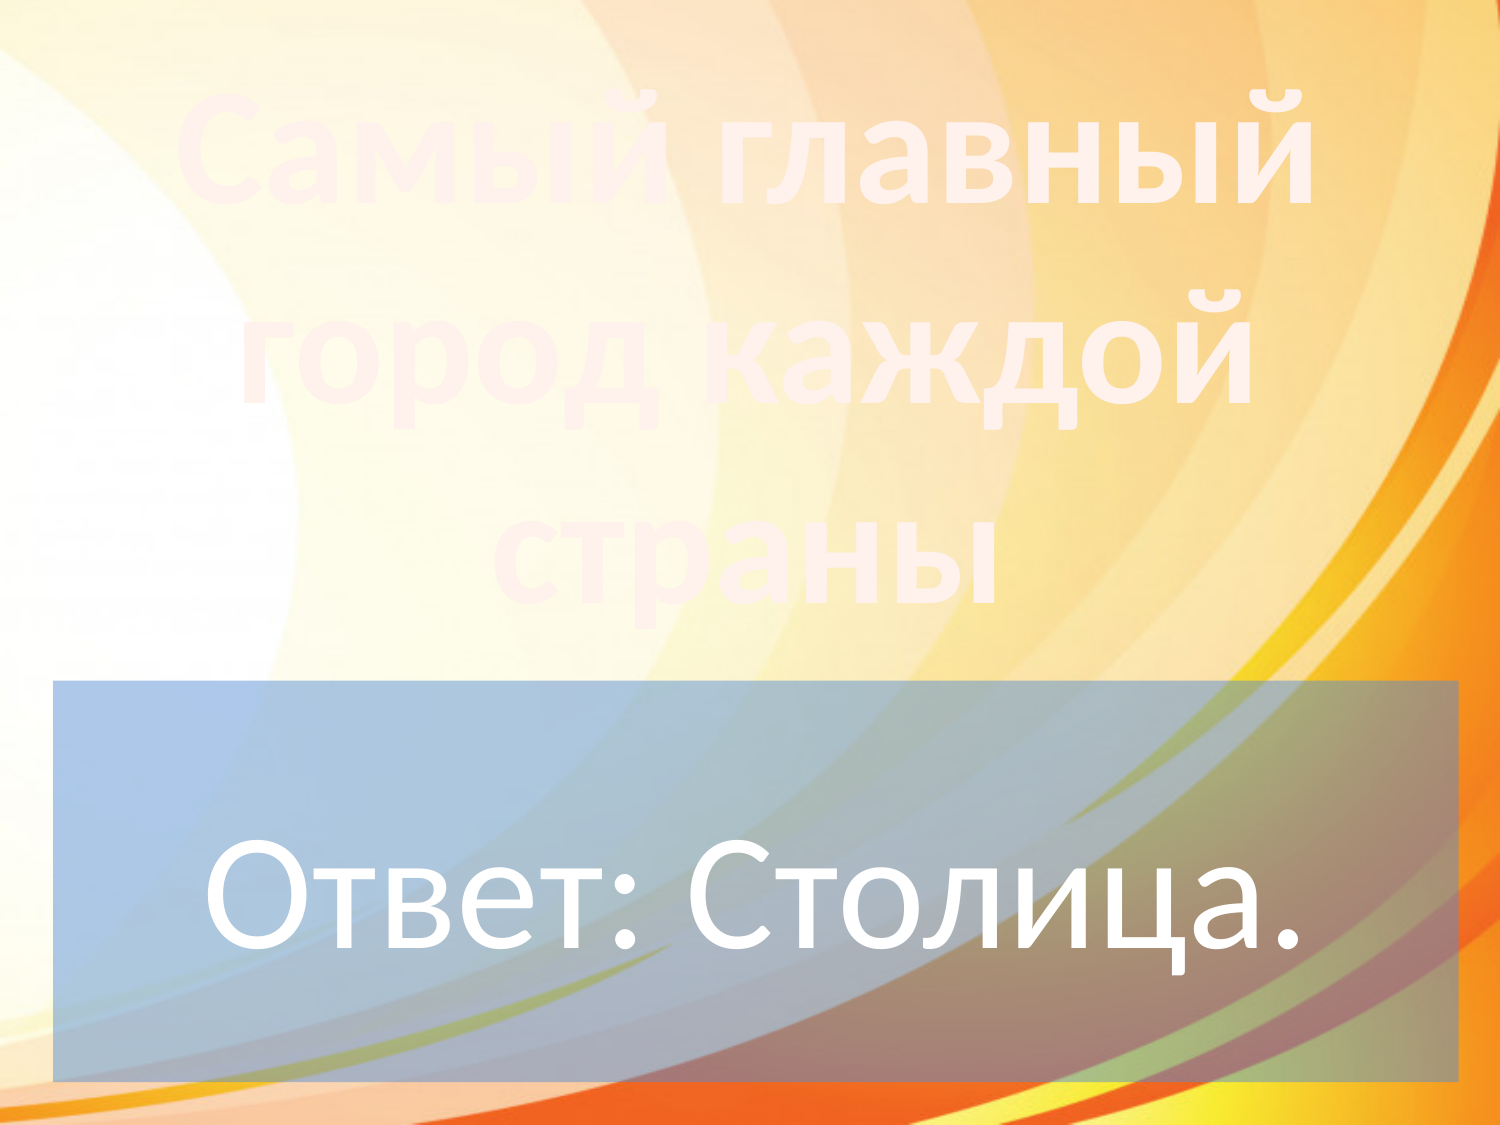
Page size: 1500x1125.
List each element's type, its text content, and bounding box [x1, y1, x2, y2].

text_box Самый главный город каждой страны [57, 29, 1441, 645]
text_box Ответ: Столица. [51, 679, 1461, 1084]
picture [0, 0, 1500, 1125]
